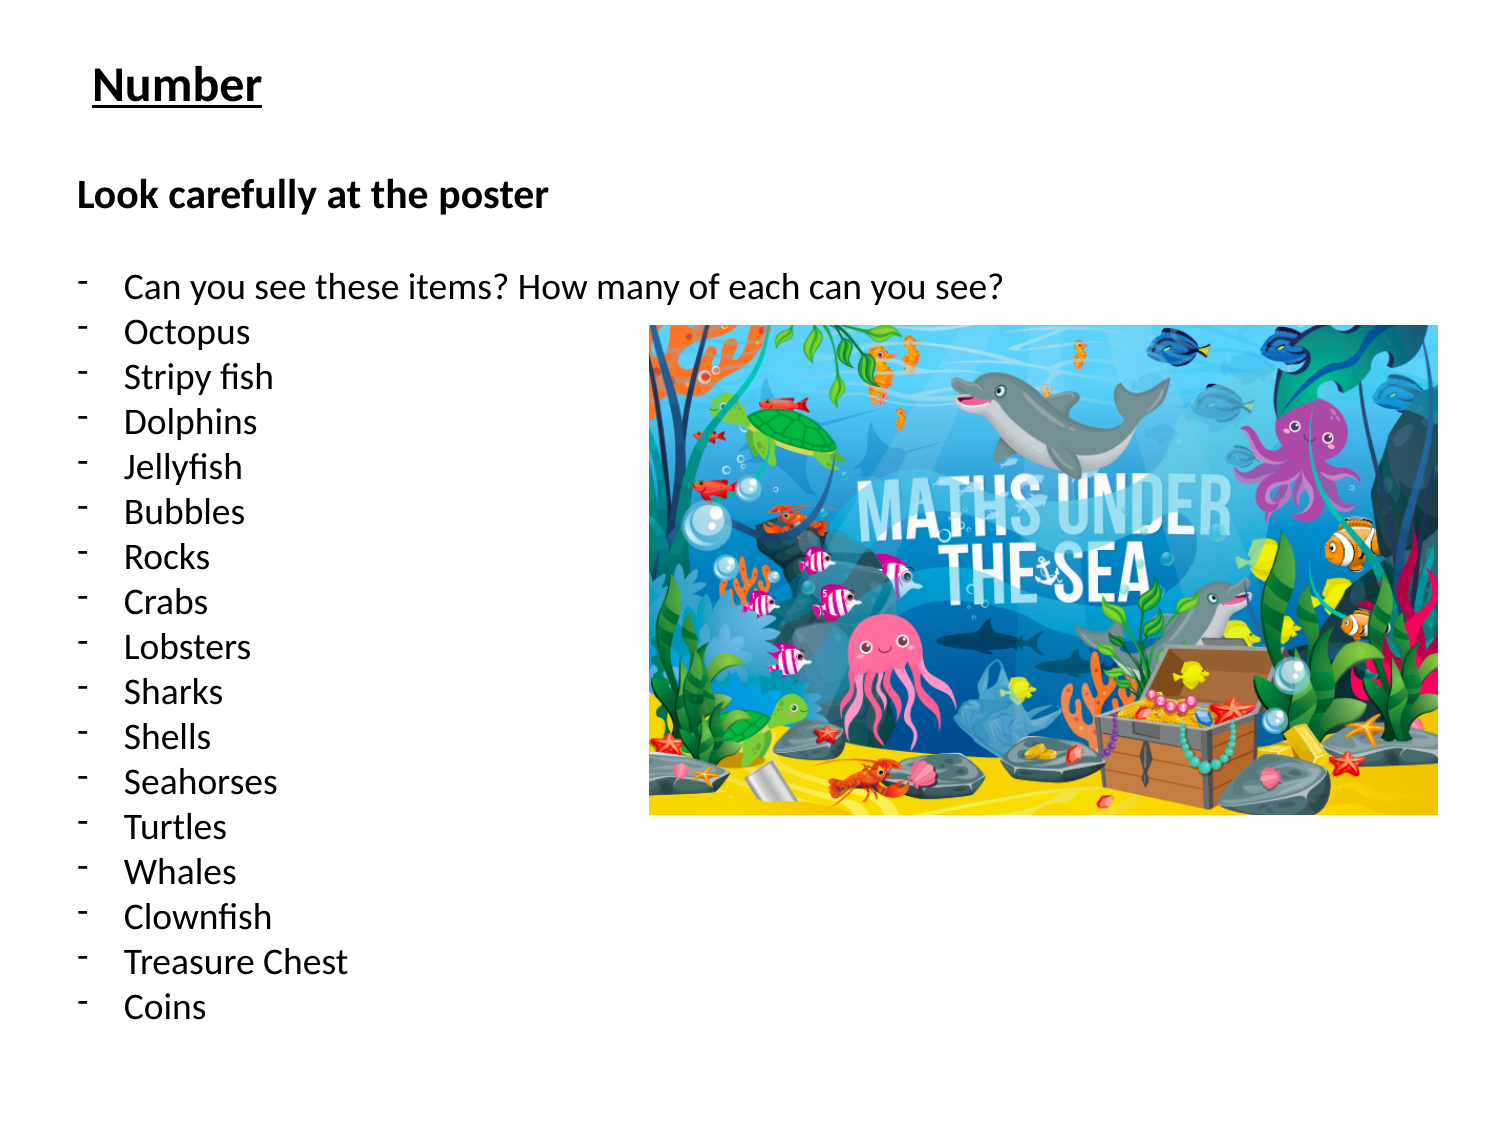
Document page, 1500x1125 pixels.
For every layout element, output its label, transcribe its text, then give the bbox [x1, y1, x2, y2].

picture [649, 325, 1439, 815]
text_box Number [77, 44, 803, 159]
text_box Look carefully at the poster Can you see these items? How many of each can you see? Octopus Stripy fish Dolphins Jellyfish Bubbles Rocks Crabs Lobsters Sharks Shells Seahorses Turtles Whales Clownfish Treasure Chest Coins [62, 159, 1427, 1125]
